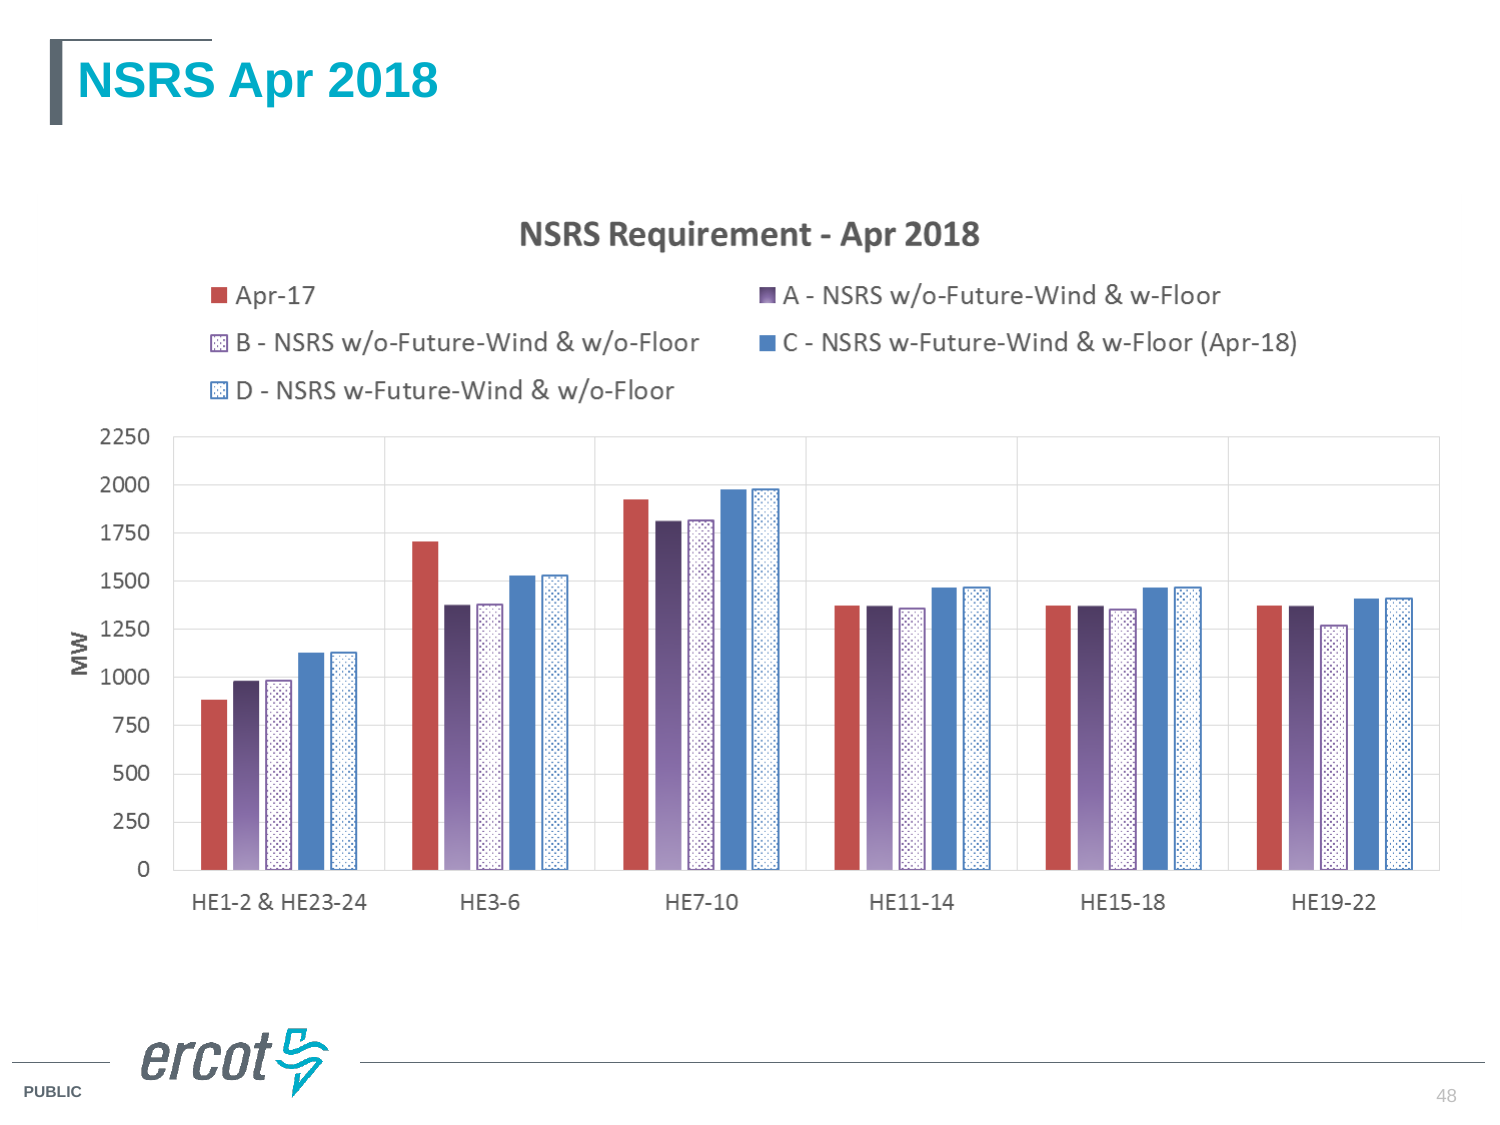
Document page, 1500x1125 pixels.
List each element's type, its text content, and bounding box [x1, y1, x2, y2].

picture [36, 194, 1464, 931]
title NSRS Apr 2018 [62, 39, 1450, 125]
picture [137, 1024, 332, 1100]
